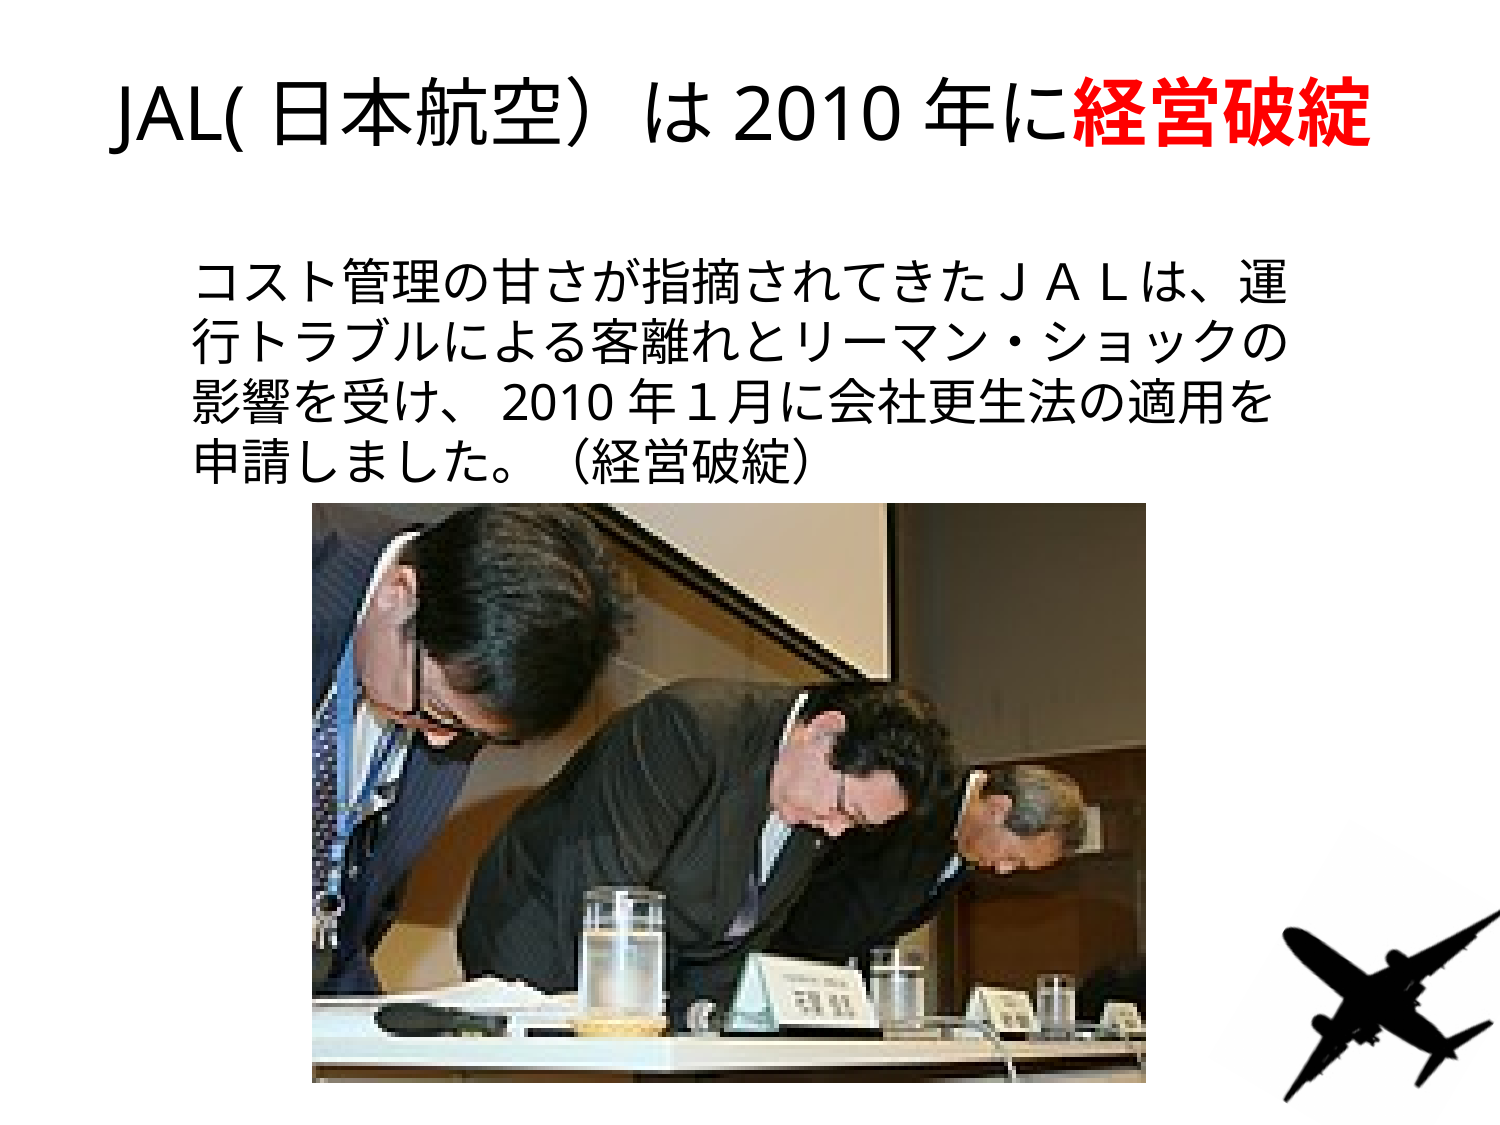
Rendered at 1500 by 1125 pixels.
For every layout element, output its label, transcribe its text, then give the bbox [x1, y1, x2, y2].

picture [1210, 821, 1500, 1125]
text_box コスト管理の甘さが指摘されてきたＪＡＬは、運行トラブルによる客離れとリーマン・ショックの影響を受け、2010年１月に会社更生法の適用を申請しました。（経営破綻） [177, 243, 1323, 499]
text_box JAL(日本航空）は2010年に経営破綻 [101, 58, 1388, 163]
picture [312, 503, 1146, 1083]
